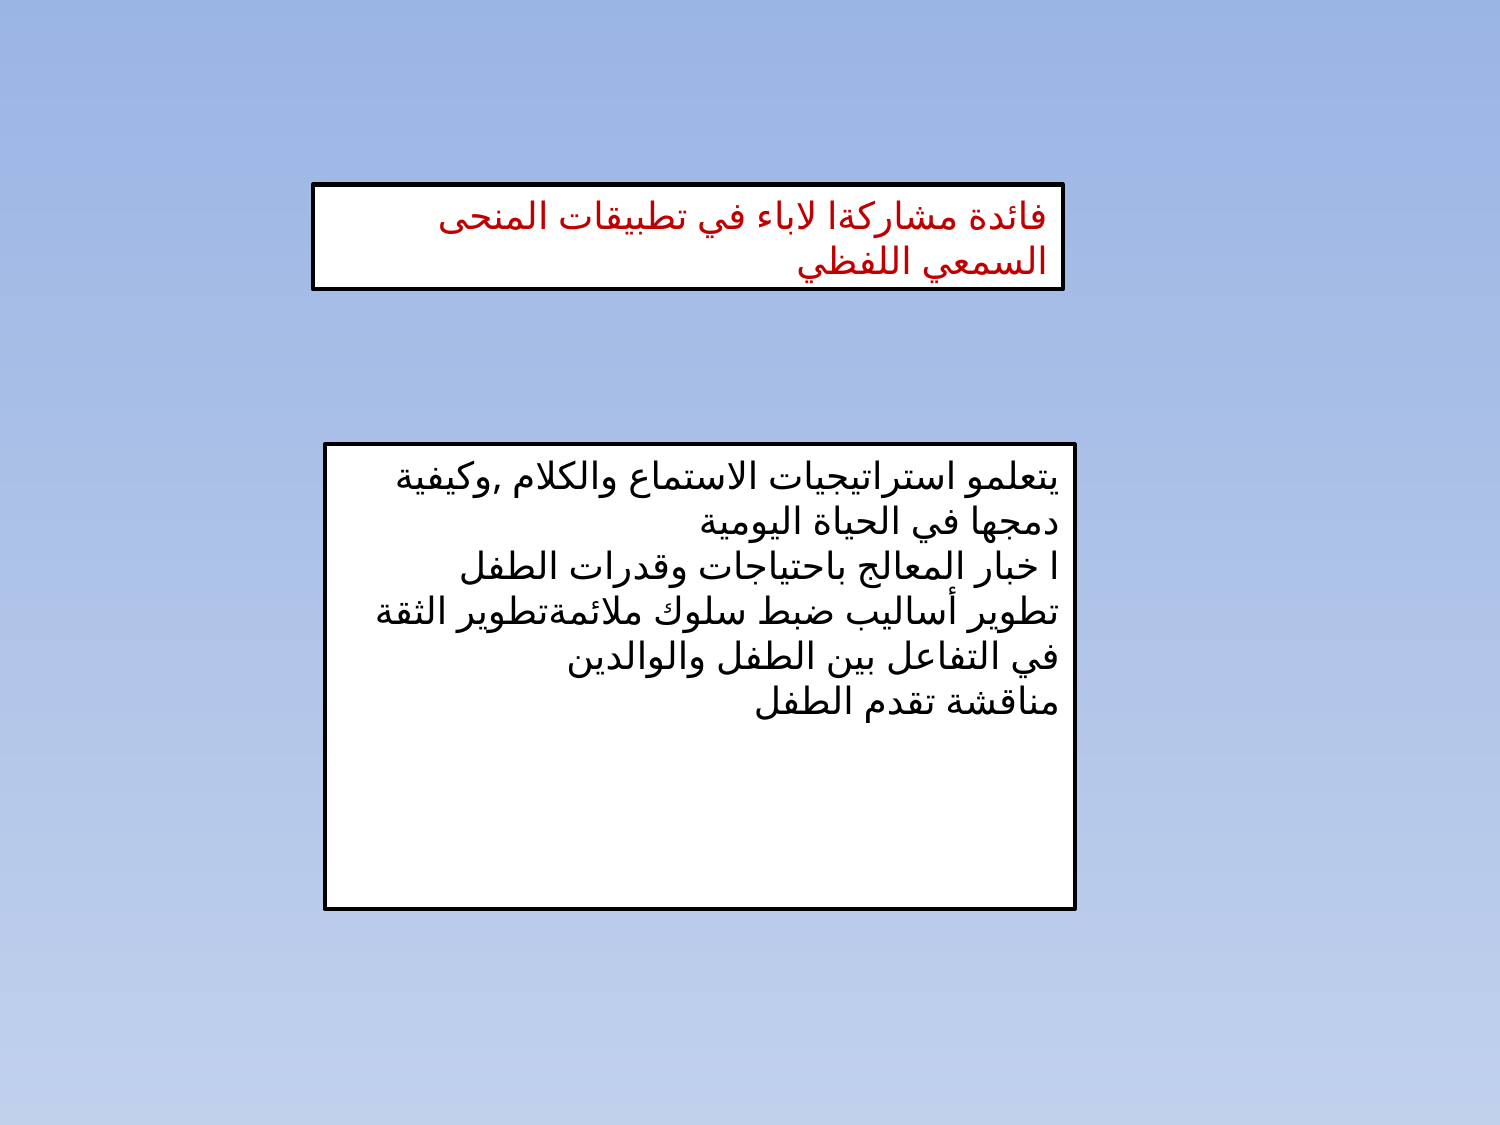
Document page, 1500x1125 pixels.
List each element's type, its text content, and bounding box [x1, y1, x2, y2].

text_box فائدة مشاركةا لاباء في تطبيقات المنحى السمعي اللفظي [311, 182, 1065, 291]
text_box يتعلمو استراتيجيات الاستماع والكلام ,وكيفية دمجها في الحياة اليومية ا خبار المعالج باحتياجات وقدرات الطفل تطوير أساليب ضبط سلوك ملائمةتطوير الثقة في التفاعل بين الطفل والوالدين مناقشة تقدم الطفل [323, 442, 1077, 911]
